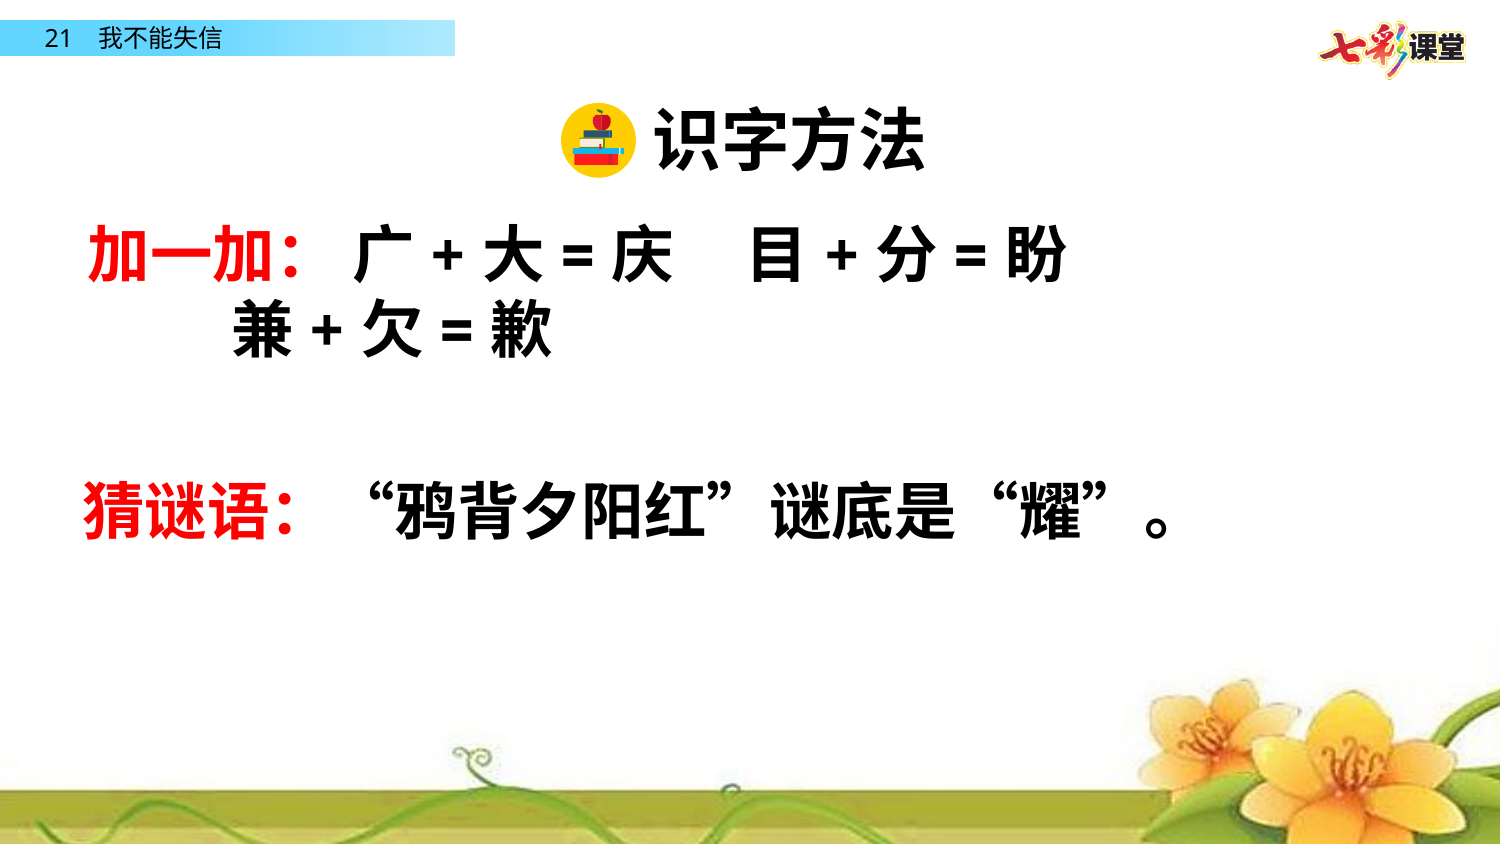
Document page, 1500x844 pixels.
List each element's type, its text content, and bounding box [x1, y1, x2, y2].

text_box 加一加： 广+大=庆 目+分=盼 兼+欠=歉 [76, 209, 1306, 371]
picture [0, 626, 1500, 844]
picture [1316, 20, 1468, 80]
text_box 猜谜语：“鸦背夕阳红”谜底是“耀”。 [70, 466, 1274, 553]
text_box 识字方法 [641, 91, 959, 185]
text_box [560, 102, 637, 178]
